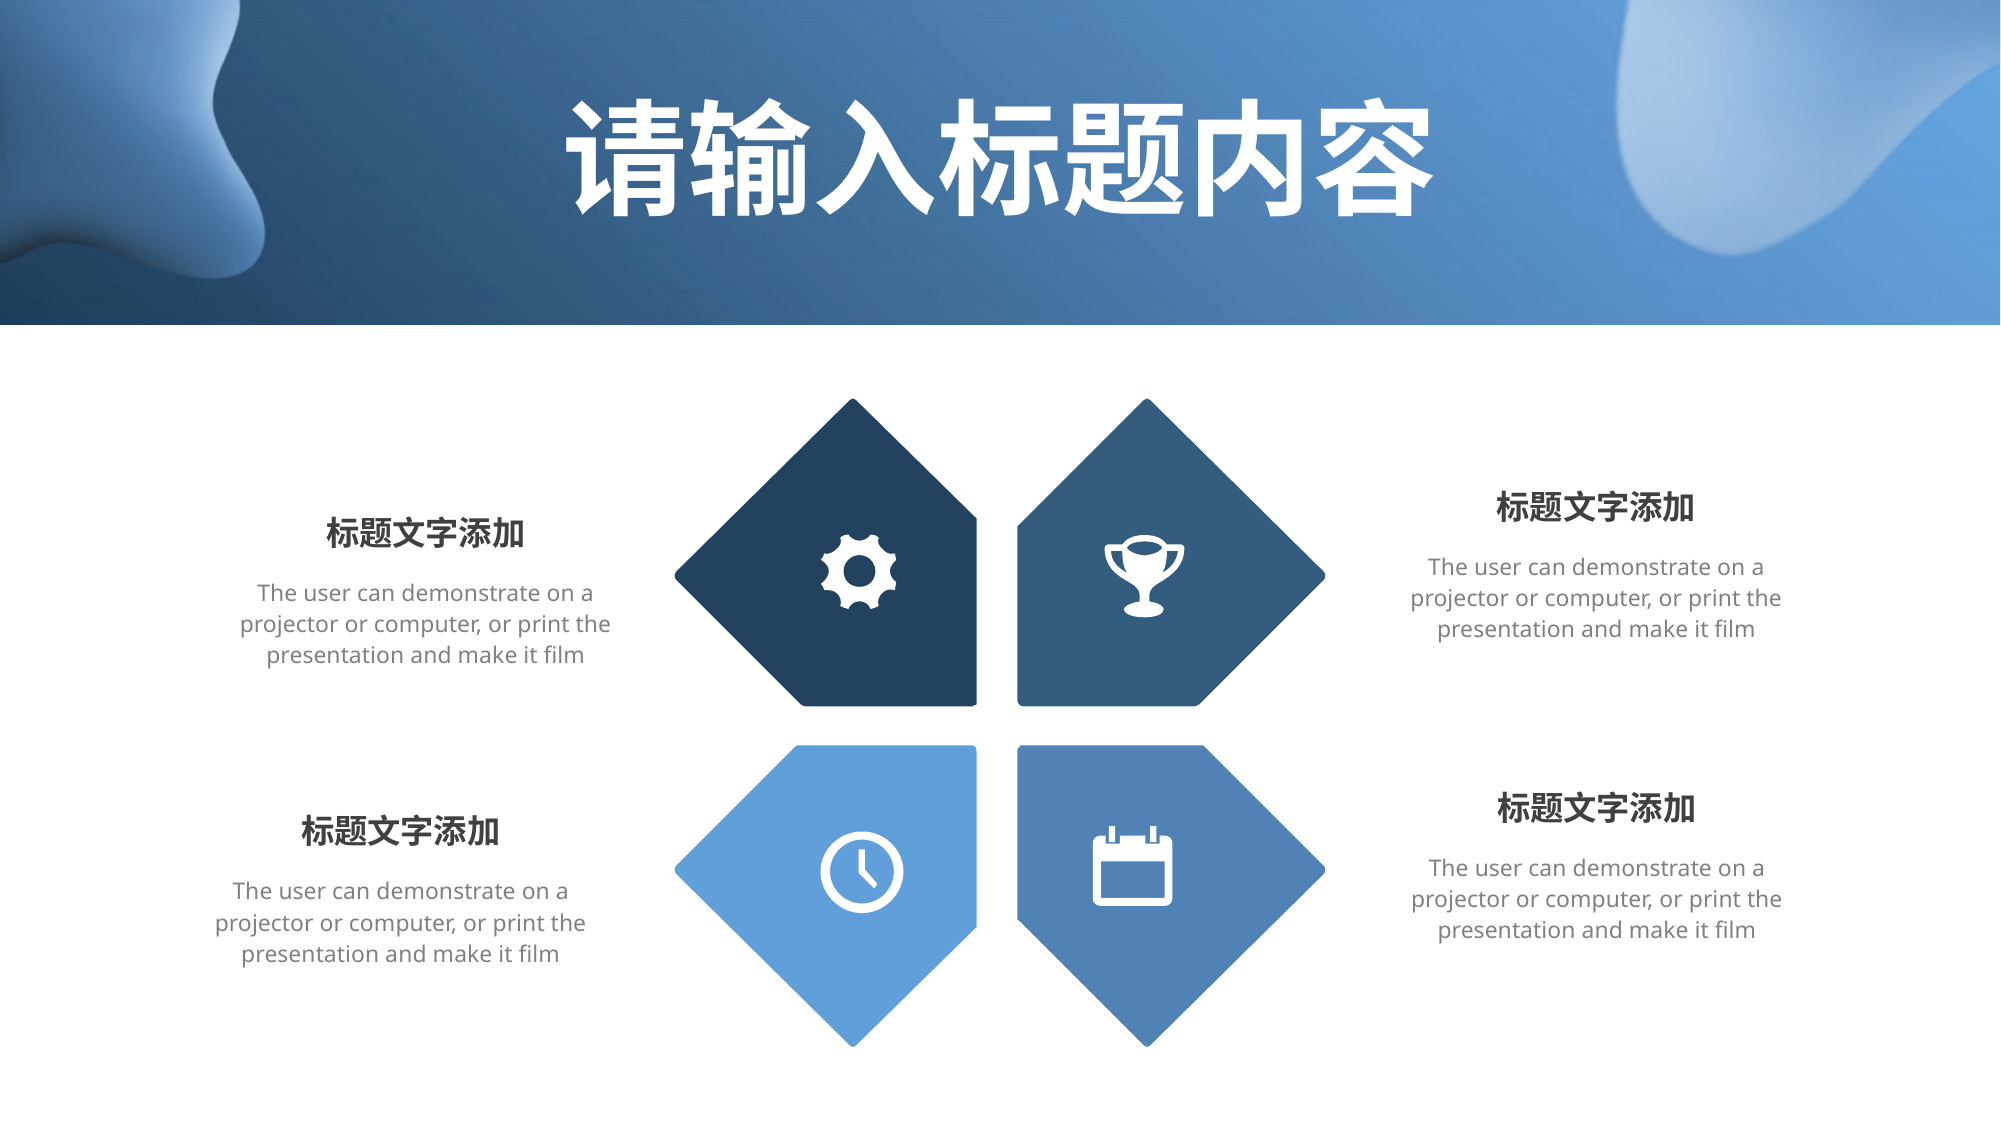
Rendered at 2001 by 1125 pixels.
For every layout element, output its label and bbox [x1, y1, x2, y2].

text_box [674, 745, 977, 1048]
text_box [1017, 745, 1326, 1048]
text_box [1092, 826, 1173, 906]
text_box [820, 534, 897, 610]
text_box [674, 398, 977, 707]
text_box [1104, 535, 1185, 618]
text_box [1366, 478, 1827, 665]
text_box [170, 803, 631, 990]
text_box [1017, 398, 1326, 707]
text_box [820, 831, 904, 914]
text_box [195, 504, 656, 691]
text_box [1367, 779, 1827, 966]
picture [0, 0, 2001, 325]
